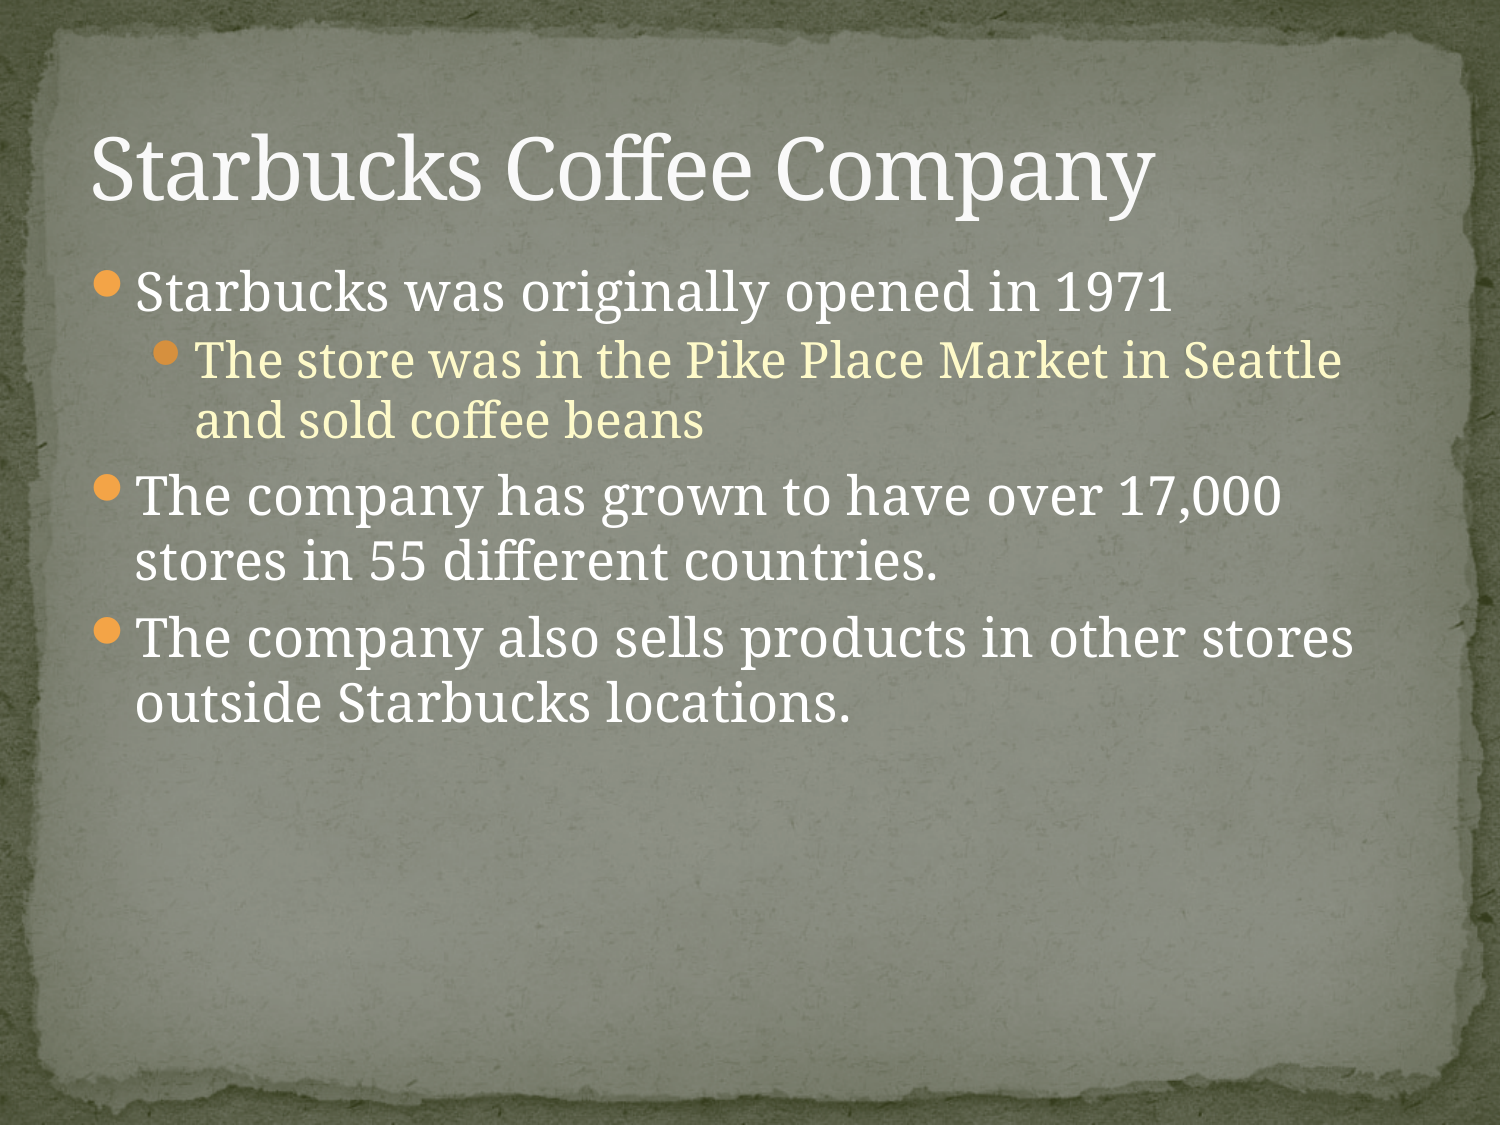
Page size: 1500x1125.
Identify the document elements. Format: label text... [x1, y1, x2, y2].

list Starbucks was originally opened in 1971 The store was in the Pike Place Market in Seattle and sold coffee beans The company has grown to have over 17,000 stores in 55 different countries. The company also sells products in other stores outside Starbucks locations. [75, 249, 1425, 1000]
title Starbucks Coffee Company [74, 24, 1425, 225]
